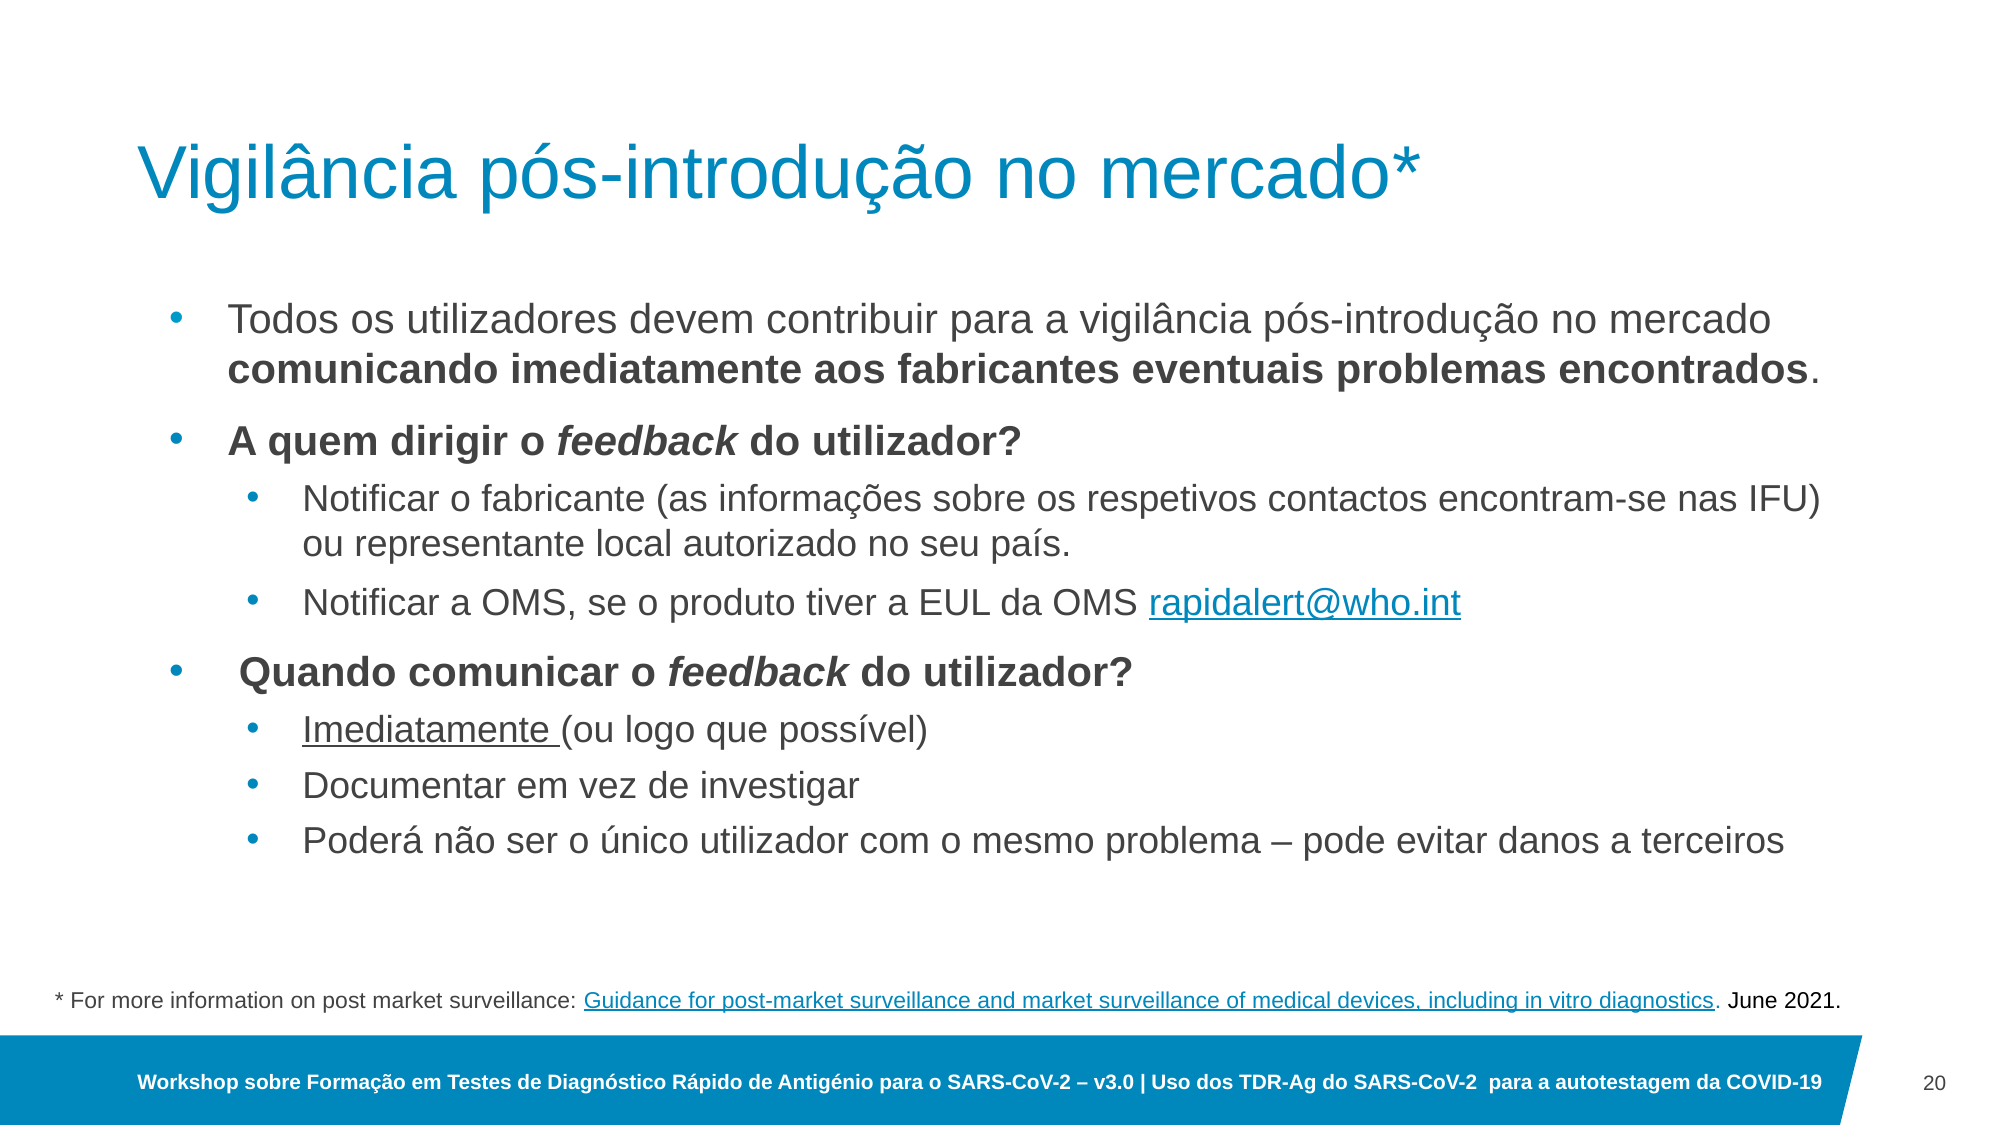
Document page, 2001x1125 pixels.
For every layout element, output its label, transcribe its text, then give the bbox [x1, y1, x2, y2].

text_box * For more information on post market surveillance: Guidance for post-market surveillance and market surveillance of medical devices, including in vitro diagnostics. June 2021. [40, 977, 1905, 1020]
slide_number 20 [1862, 1035, 1947, 1125]
title Vigilância pós-introdução no mercado* [137, 59, 1863, 215]
list Todos os utilizadores devem contribuir para a vigilância pós-introdução no mercado comunicando imediatamente aos fabricantes eventuais problemas encontrados. A quem dirigir o feedback do utilizador? Notificar o fabricante (as informações sobre os respetivos contactos encontram-se nas IFU) ou representante local autorizado no seu país. Notificar a OMS, se o produto tiver a EUL da OMS rapidalert@who.int Quando comunicar o feedback do utilizador? Imediatamente (ou logo que possível) Documentar em vez de investigar Poderá não ser o único utilizador com o mesmo problema – pode evitar danos a terceiros [137, 284, 1863, 977]
footer Workshop sobre Formação em Testes de Diagnóstico Rápido de Antigénio para o SARS-CoV-2 – v3.0 | Uso dos TDR-Ag do SARS-CoV-2 para a autotestagem da COVID-19 [137, 1039, 1836, 1122]
